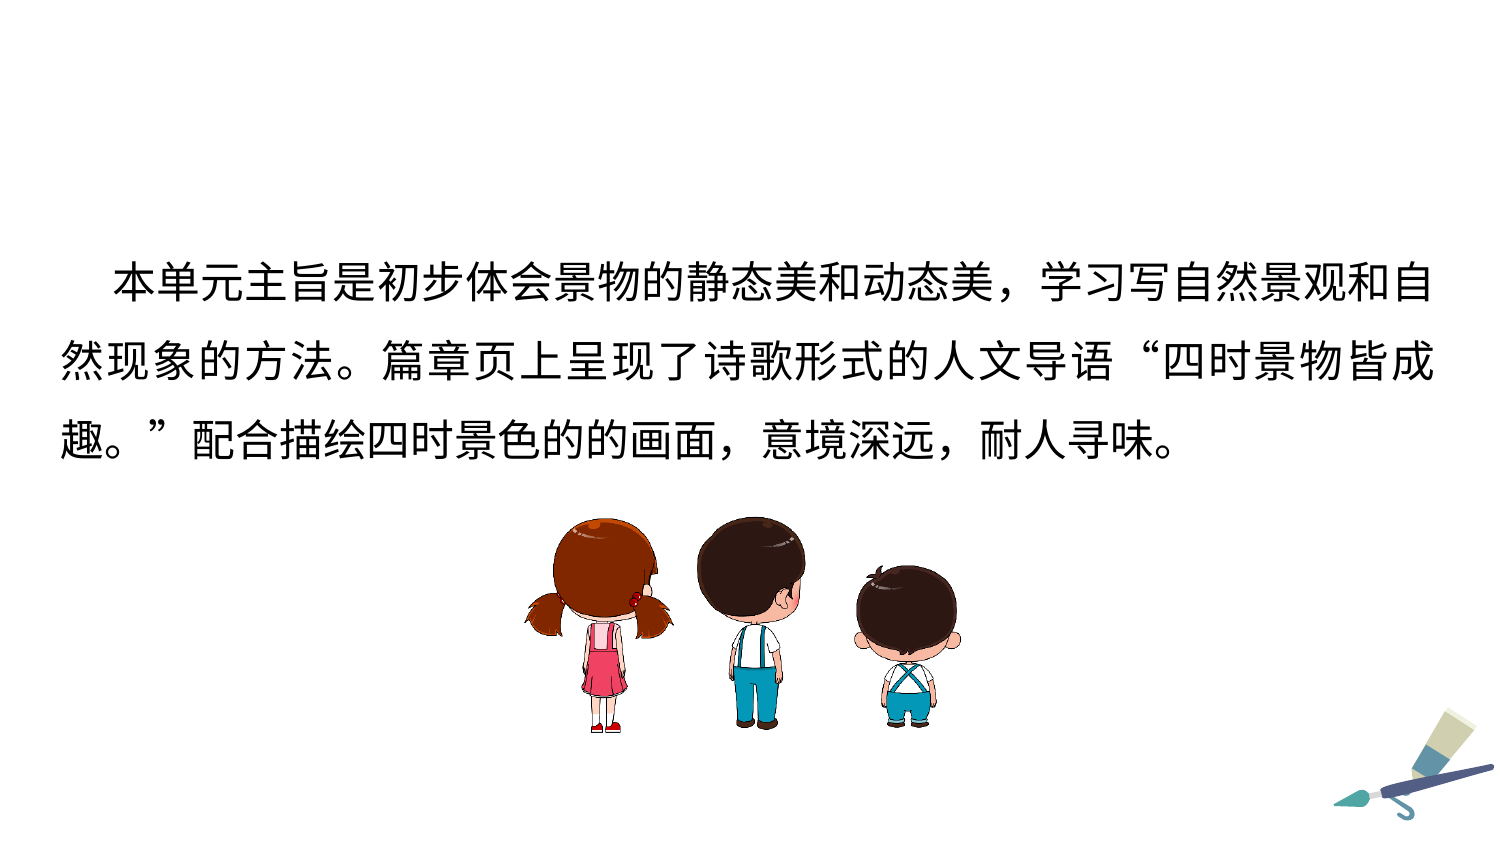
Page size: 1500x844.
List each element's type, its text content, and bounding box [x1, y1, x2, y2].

picture [506, 484, 994, 784]
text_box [1358, 708, 1481, 844]
text_box 本单元主旨是初步体会景物的静态美和动态美，学习写自然景观和自然现象的方法。篇章页上呈现了诗歌形式的人文导语“四时景物皆成趣。”配合描绘四时景色的的画面，意境深远，耐人寻味。 [0, 221, 1451, 473]
